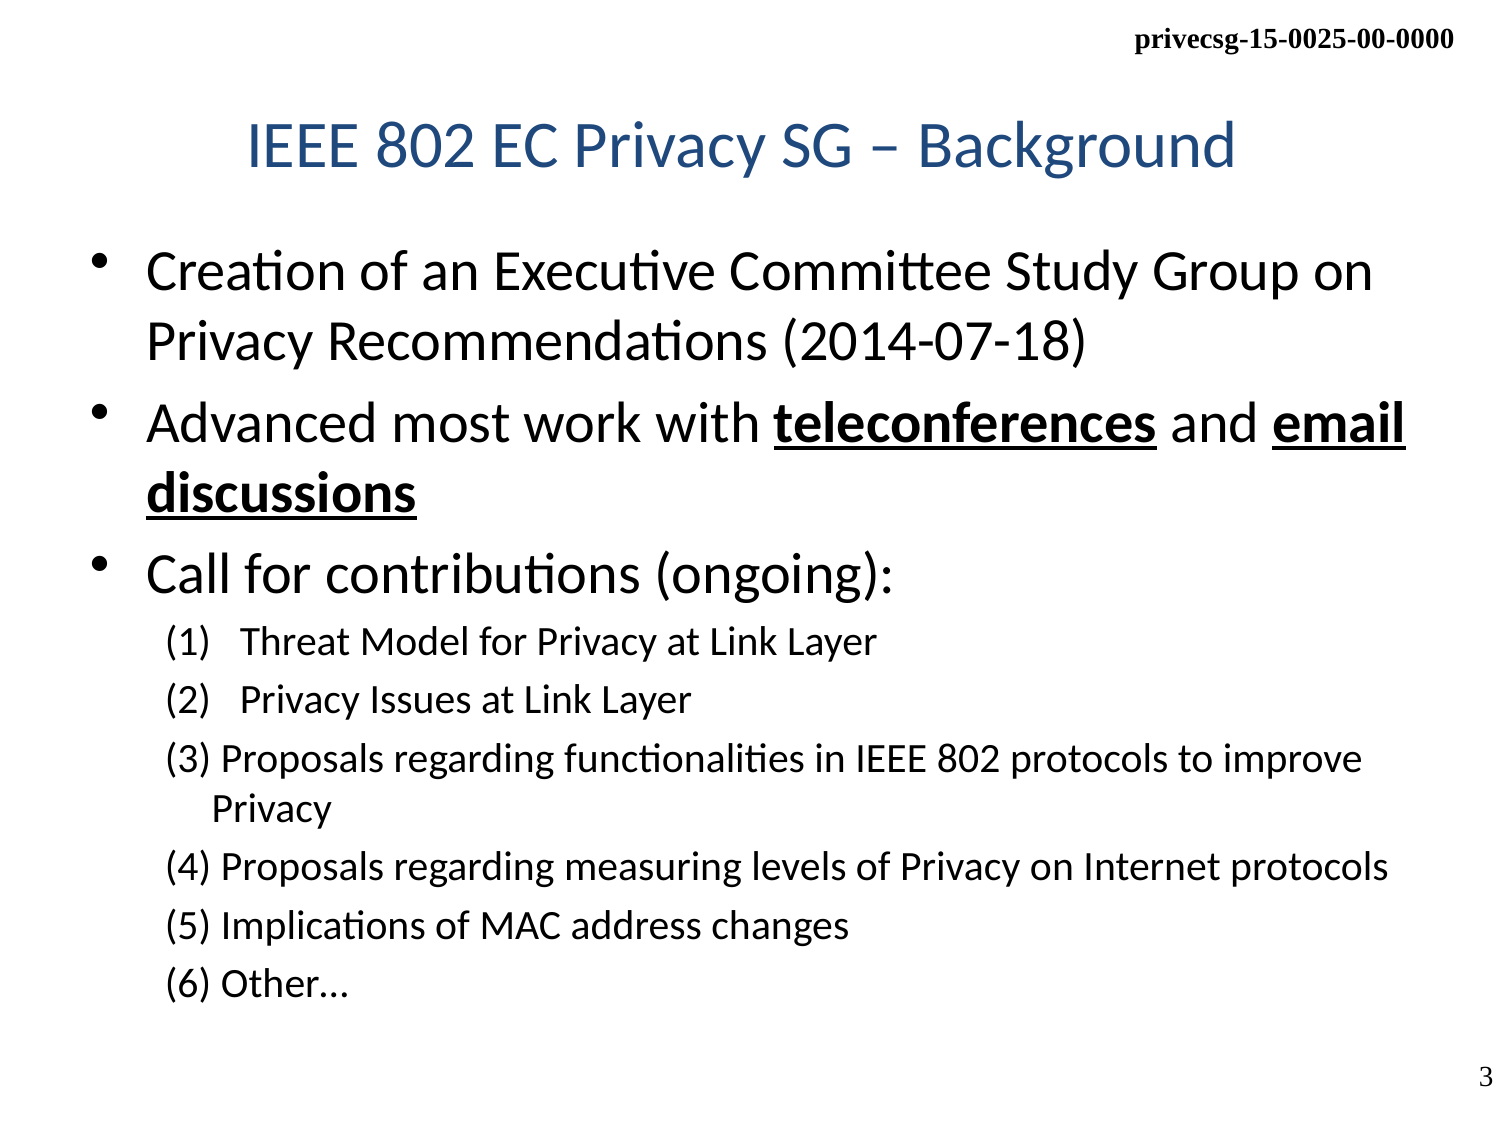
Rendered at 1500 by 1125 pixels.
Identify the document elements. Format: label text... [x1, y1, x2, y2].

list Creation of an Executive Committee Study Group on Privacy Recommendations (2014-07-18) Advanced most work with teleconferences and email discussions Call for contributions (ongoing): Threat Model for Privacy at Link Layer Privacy Issues at Link Layer (3) Proposals regarding functionalities in IEEE 802 protocols to improve Privacy (4) Proposals regarding measuring levels of Privacy on Internet protocols (5) Implications of MAC address changes (6) Other… [75, 224, 1425, 1075]
title IEEE 802 EC Privacy SG – Background [75, 45, 1425, 224]
